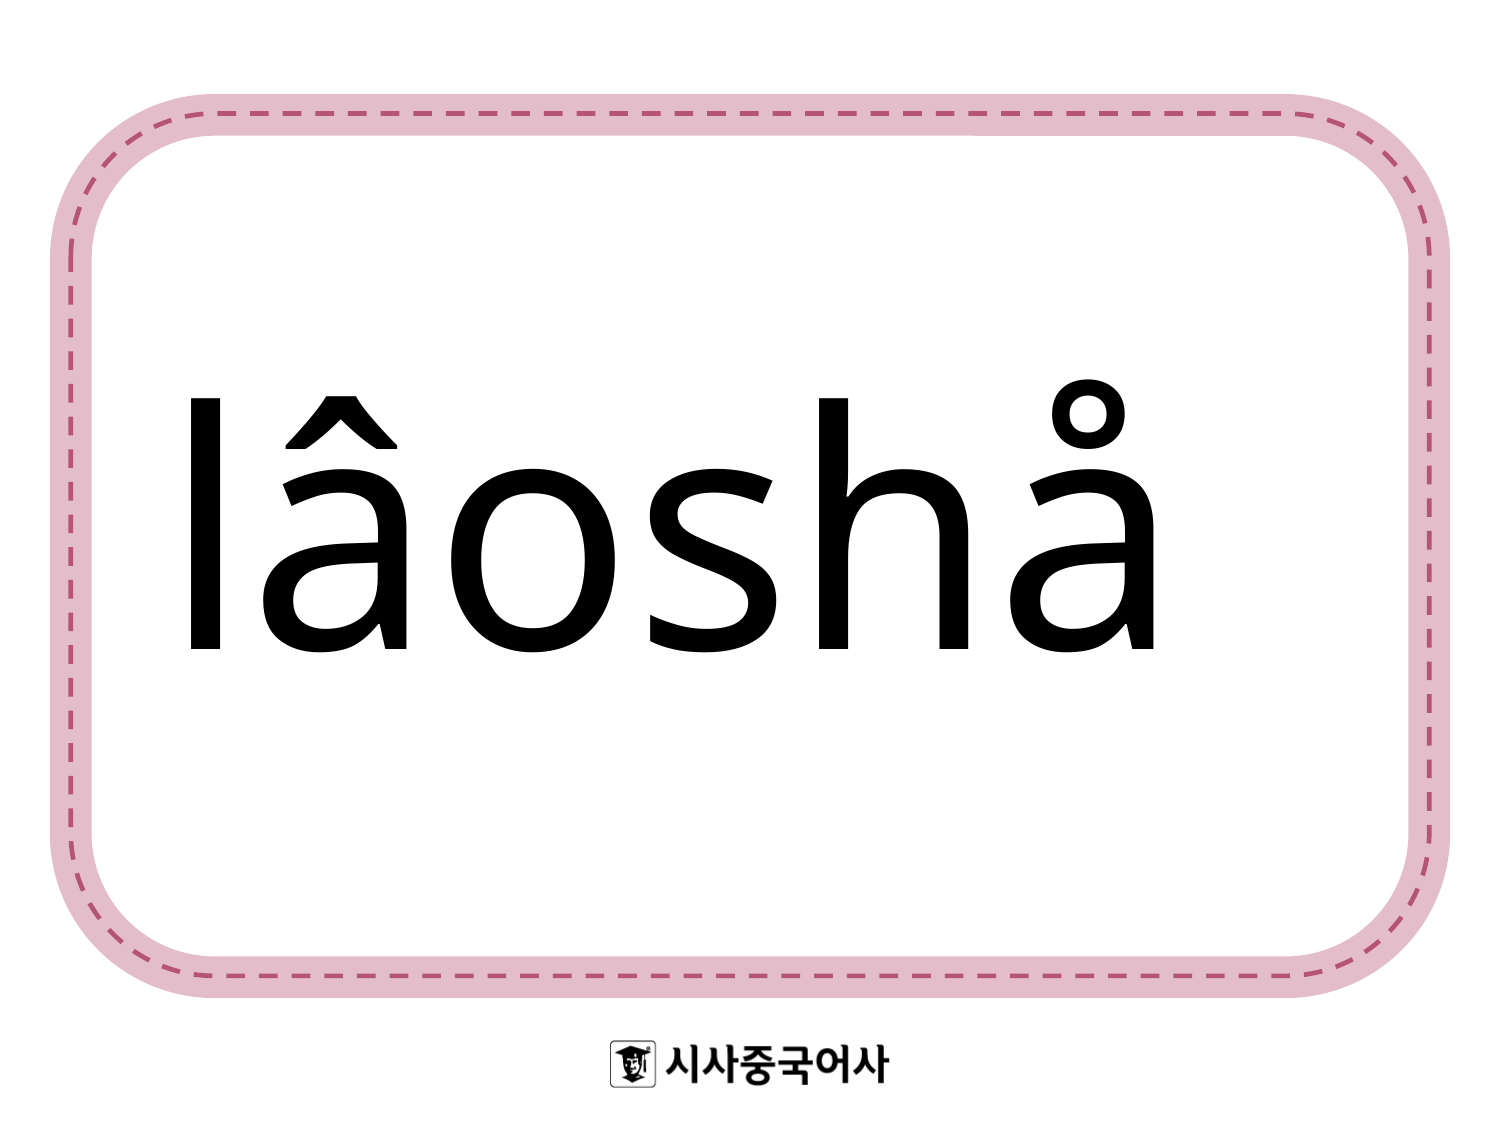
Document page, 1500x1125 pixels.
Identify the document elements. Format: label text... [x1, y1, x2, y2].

text_box lâoshå [145, 189, 1354, 853]
picture [602, 1034, 898, 1094]
